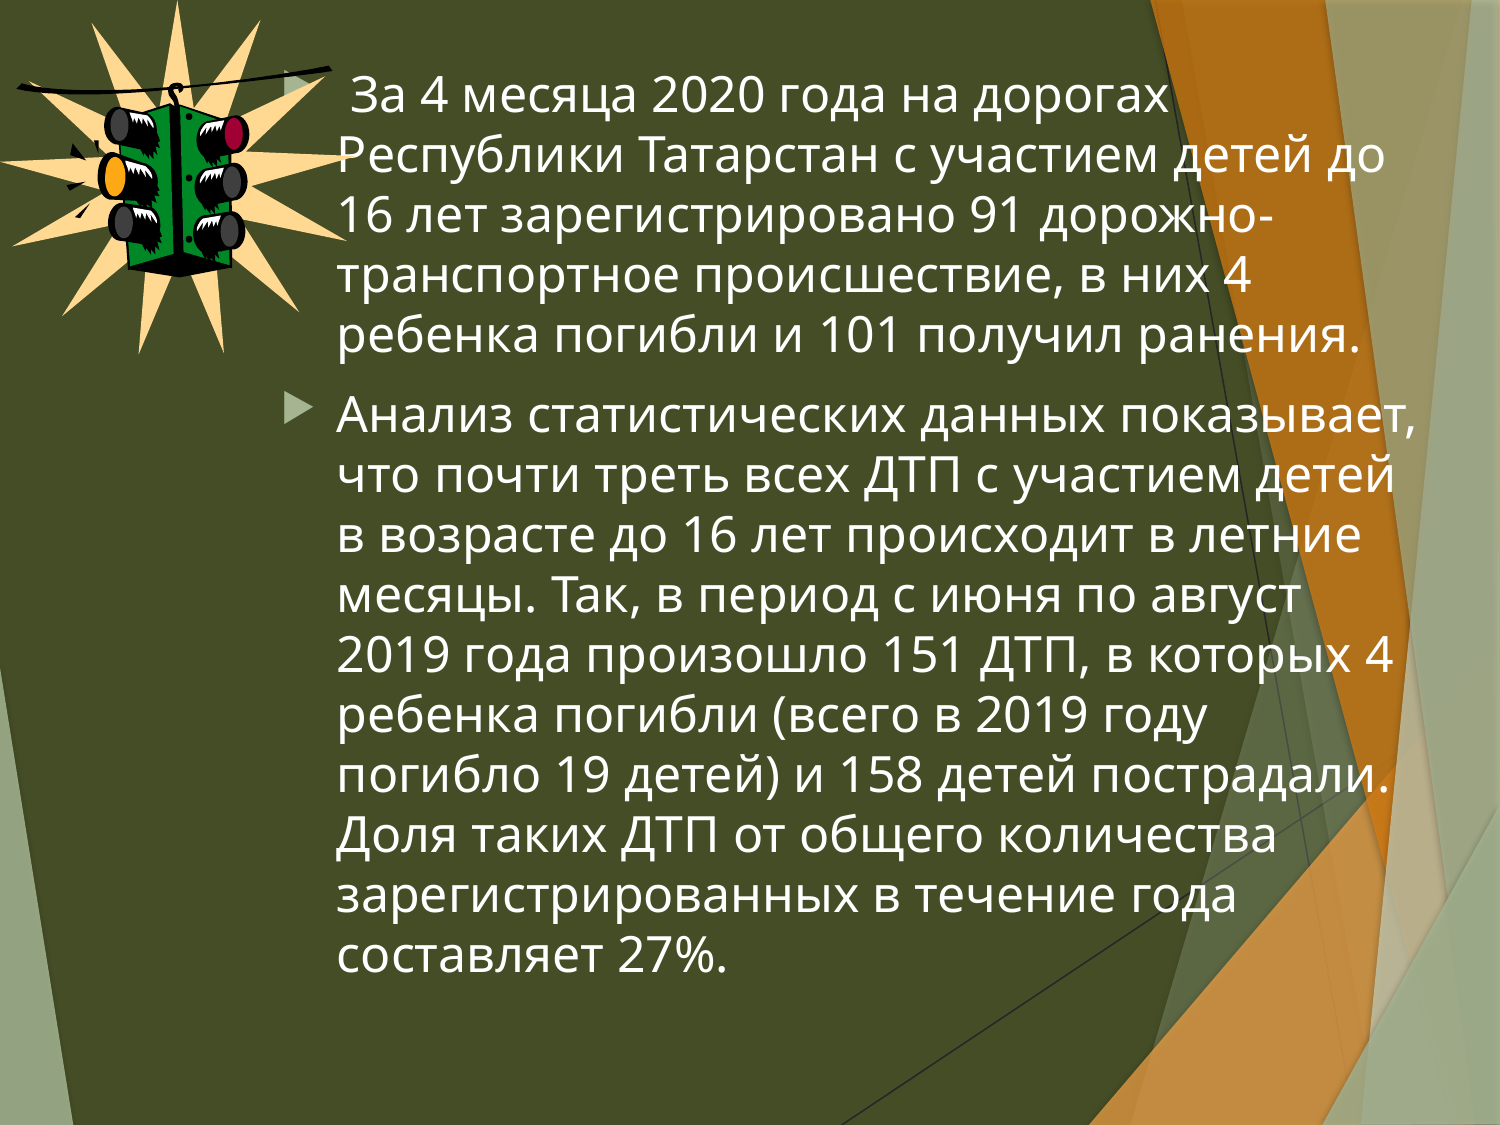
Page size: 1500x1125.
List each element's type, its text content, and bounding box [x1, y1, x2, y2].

list За 4 месяца 2020 года на дорогах Республики Татарстан с участием детей до 16 лет зарегистрировано 91 дорожно-транспортное происшествие, в них 4 ребенка погибли и 101 получил ранения. Анализ статистических данных показывает, что почти треть всех ДТП с участием детей в возрасте до 16 лет происходит в летние месяцы. Так, в период с июня по август 2019 года произошло 151 ДТП, в которых 4 ребенка погибли (всего в 2019 году погибло 19 детей) и 158 детей пострадали. Доля таких ДТП от общего количества зарегистрированных в течение года составляет 27%. [265, 54, 1435, 988]
picture [0, 0, 357, 356]
